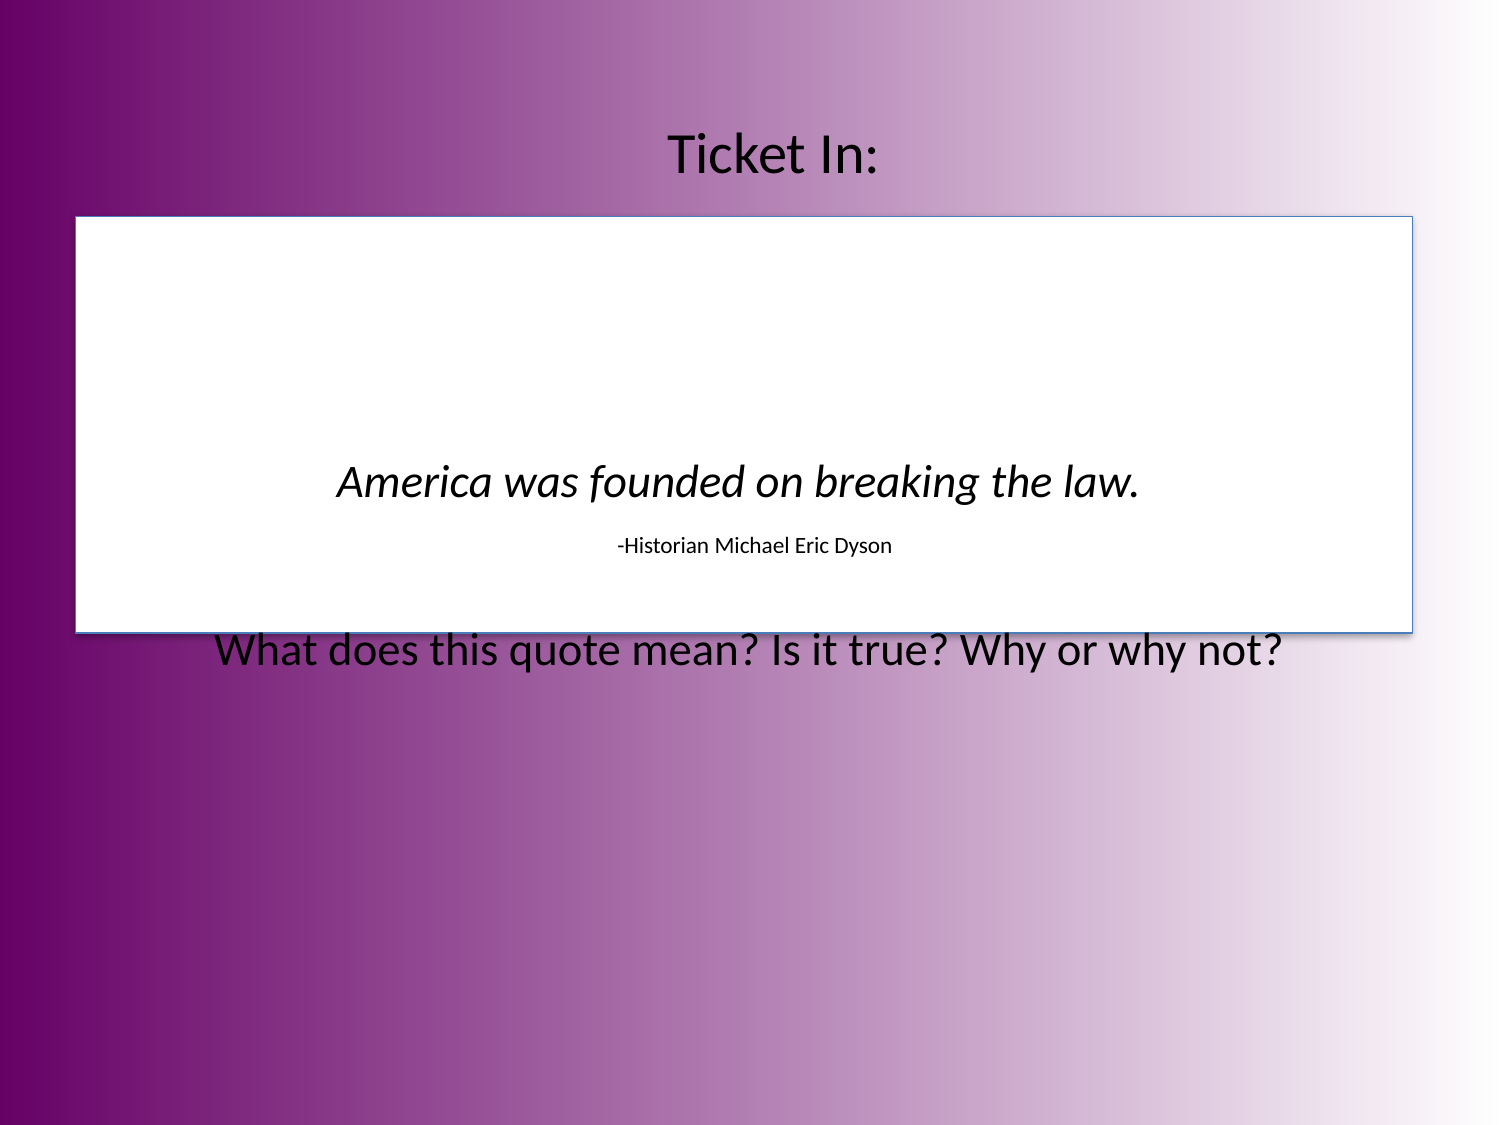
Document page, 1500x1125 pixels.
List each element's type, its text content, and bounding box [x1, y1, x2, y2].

text_box [75, 216, 1413, 634]
title America was founded on breaking the law. -Historian Michael Eric Dyson What does this quote mean? Is it true? Why or why not? [112, 442, 1388, 684]
text_box Ticket In: [443, 108, 1104, 193]
